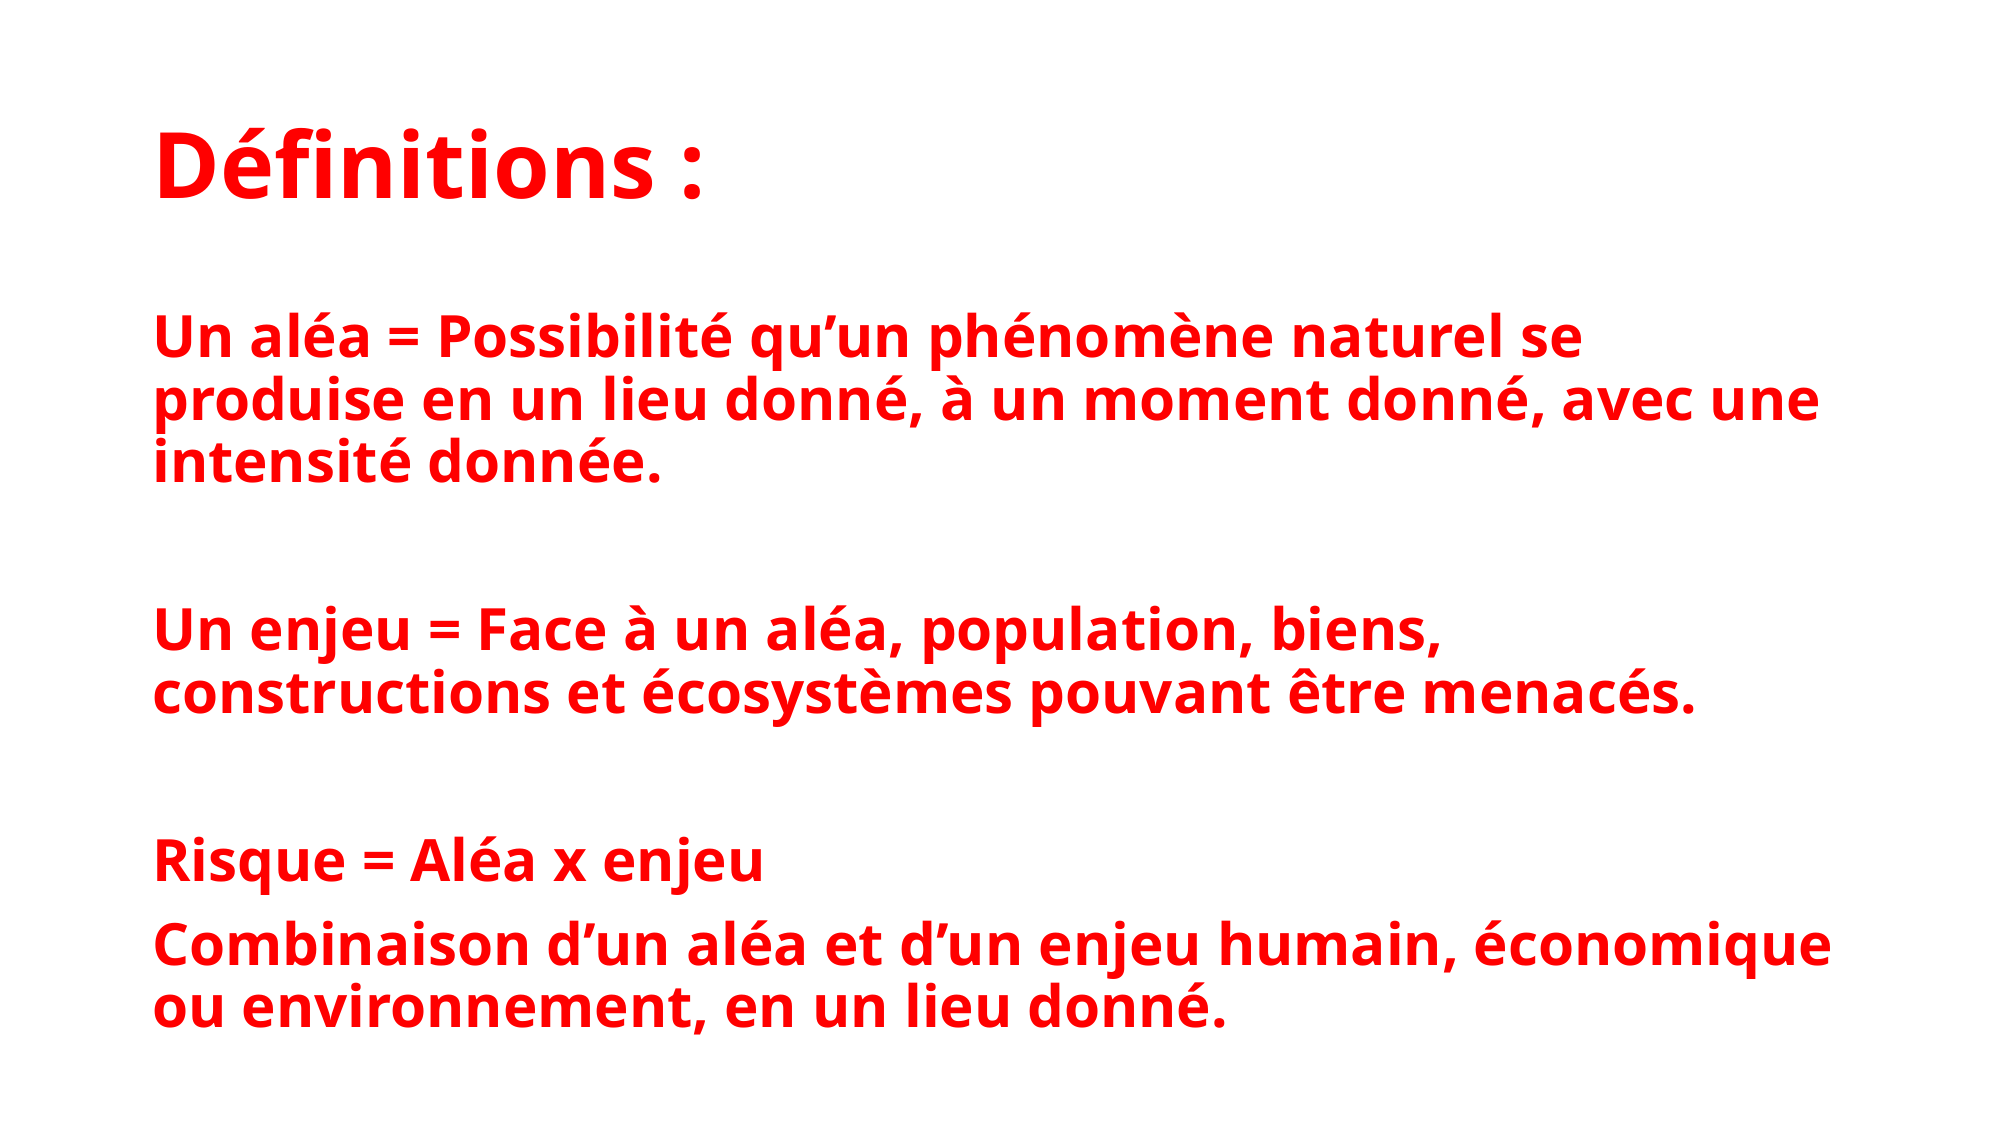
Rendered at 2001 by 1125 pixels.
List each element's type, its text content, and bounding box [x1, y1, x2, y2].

text_box Un aléa = Possibilité qu’un phénomène naturel se produise en un lieu donné, à un moment donné, avec une intensité donnée. Un enjeu = Face à un aléa, population, biens, constructions et écosystèmes pouvant être menacés. Risque = Aléa x enjeu Combinaison d’un aléa et d’un enjeu humain, économique ou environnement, en un lieu donné. [137, 299, 1863, 1014]
text_box Définitions : [137, 59, 1863, 278]
